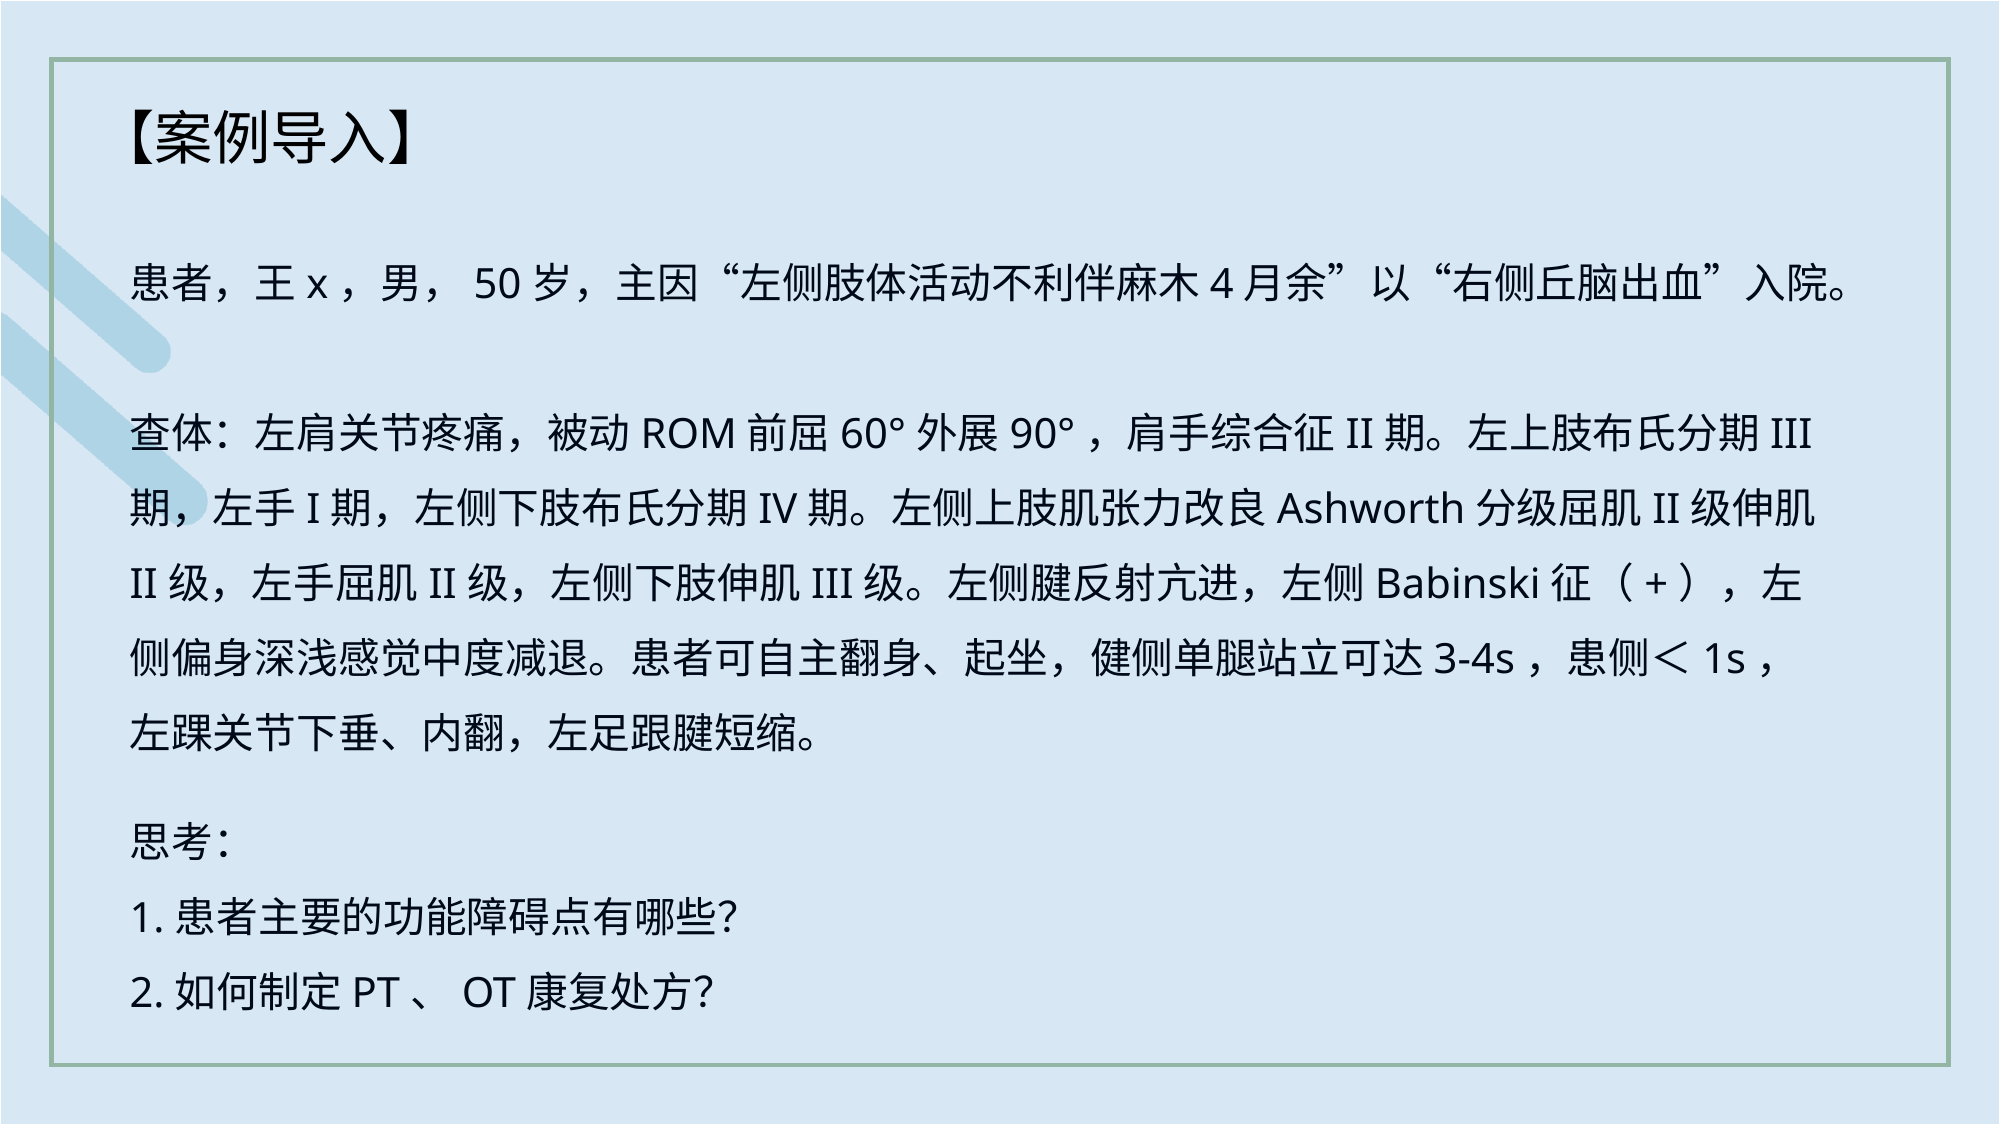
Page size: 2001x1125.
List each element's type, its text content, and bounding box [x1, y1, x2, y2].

text_box 【案例导入】 [51, 101, 490, 185]
text_box 思考： 1.患者主要的功能障碍点有哪些？ 2.如何制定PT、OT康复处方？ [114, 783, 1434, 1024]
text_box 患者，王x，男，50岁，主因“左侧肢体活动不利伴麻木4月余”以“右侧丘脑出血”入院。 查体：左肩关节疼痛，被动ROM前屈60°外展90°，肩手综合征II期。左上肢布氏分期III期，左手I期，左侧下肢布氏分期IV期。左侧上肢肌张力改良Ashworth分级屈肌II级伸肌II级，左手屈肌II级，左侧下肢伸肌III级。左侧腱反射亢进，左侧Babinski征（+），左侧偏身深浅感觉中度减退。患者可自主翻身、起坐，健侧单腿站立可达3-4s，患侧＜1s，左踝关节下垂、内翻，左足跟腱短缩。 [114, 224, 1855, 840]
